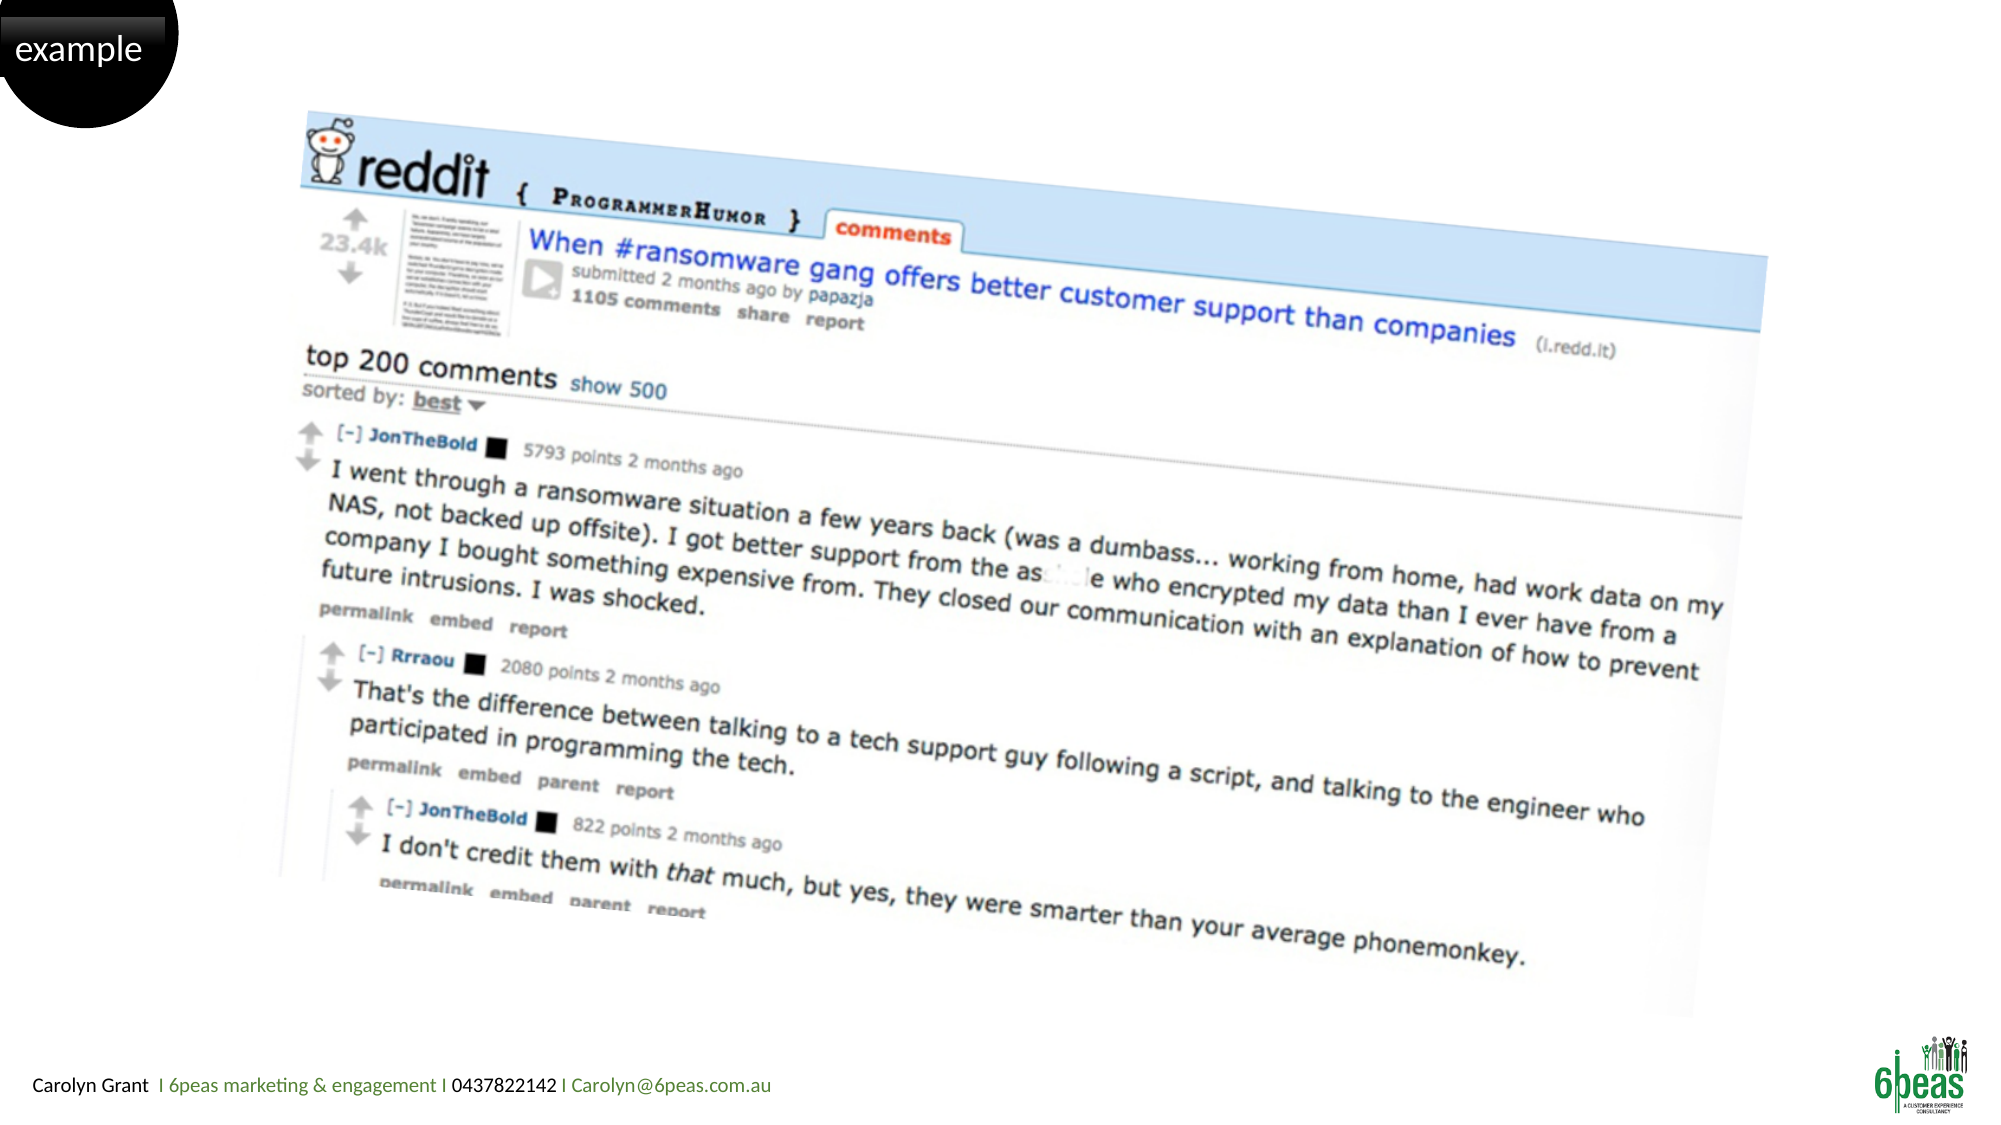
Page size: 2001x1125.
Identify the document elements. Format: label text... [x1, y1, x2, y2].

text_box Carolyn Grant I 6peas marketing & engagement I 0437822142 I Carolyn@6peas.com.au [18, 1064, 825, 1105]
text_box [0, 0, 179, 129]
picture [234, 109, 1767, 1016]
text_box example [0, 16, 166, 77]
picture [1875, 1036, 1967, 1116]
